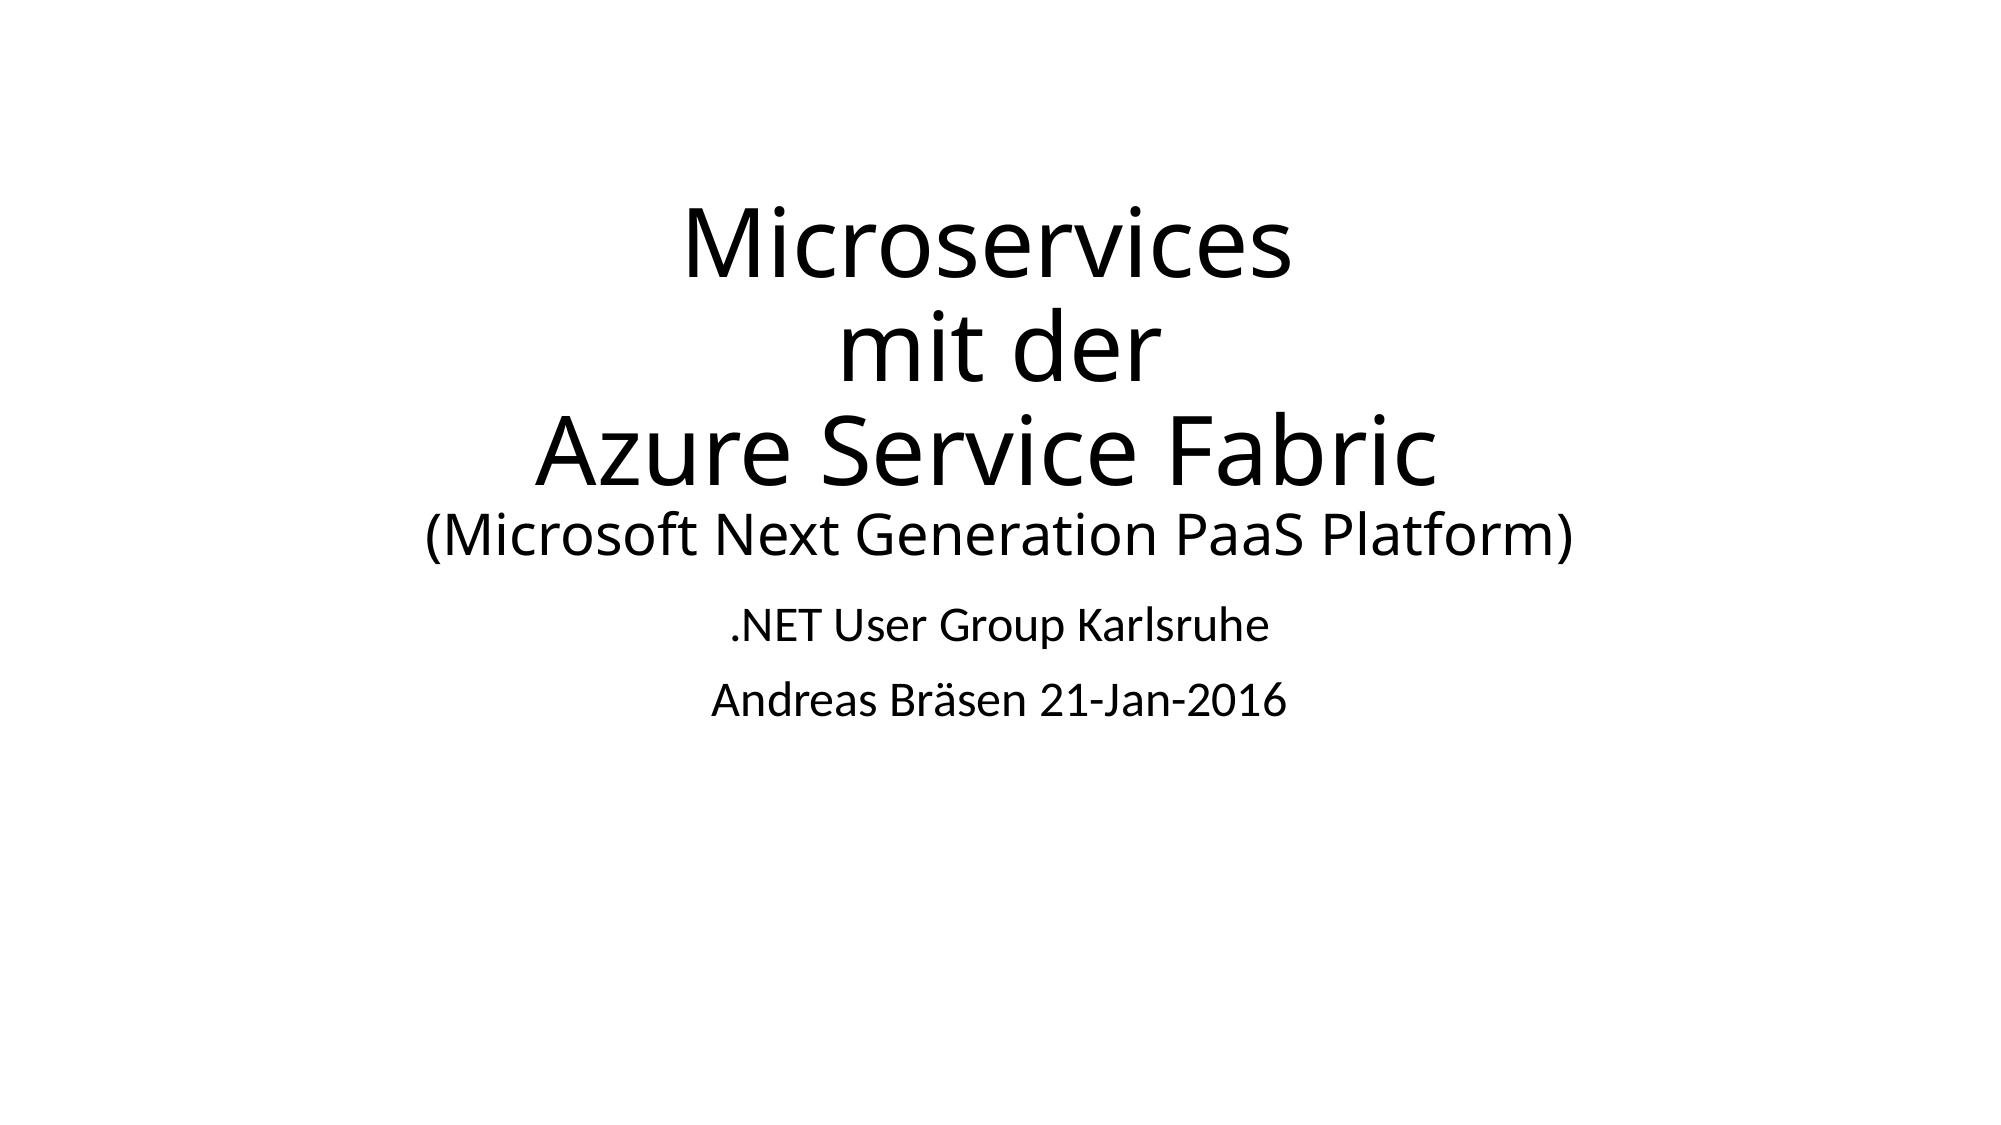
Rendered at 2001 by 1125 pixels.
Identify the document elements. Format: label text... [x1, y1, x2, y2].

title Microservices mit der Azure Service Fabric (Microsoft Next Generation PaaS Platform) [249, 184, 1750, 576]
subtitle .NET User Group Karlsruhe Andreas Bräsen 21-Jan-2016 [249, 590, 1750, 863]
